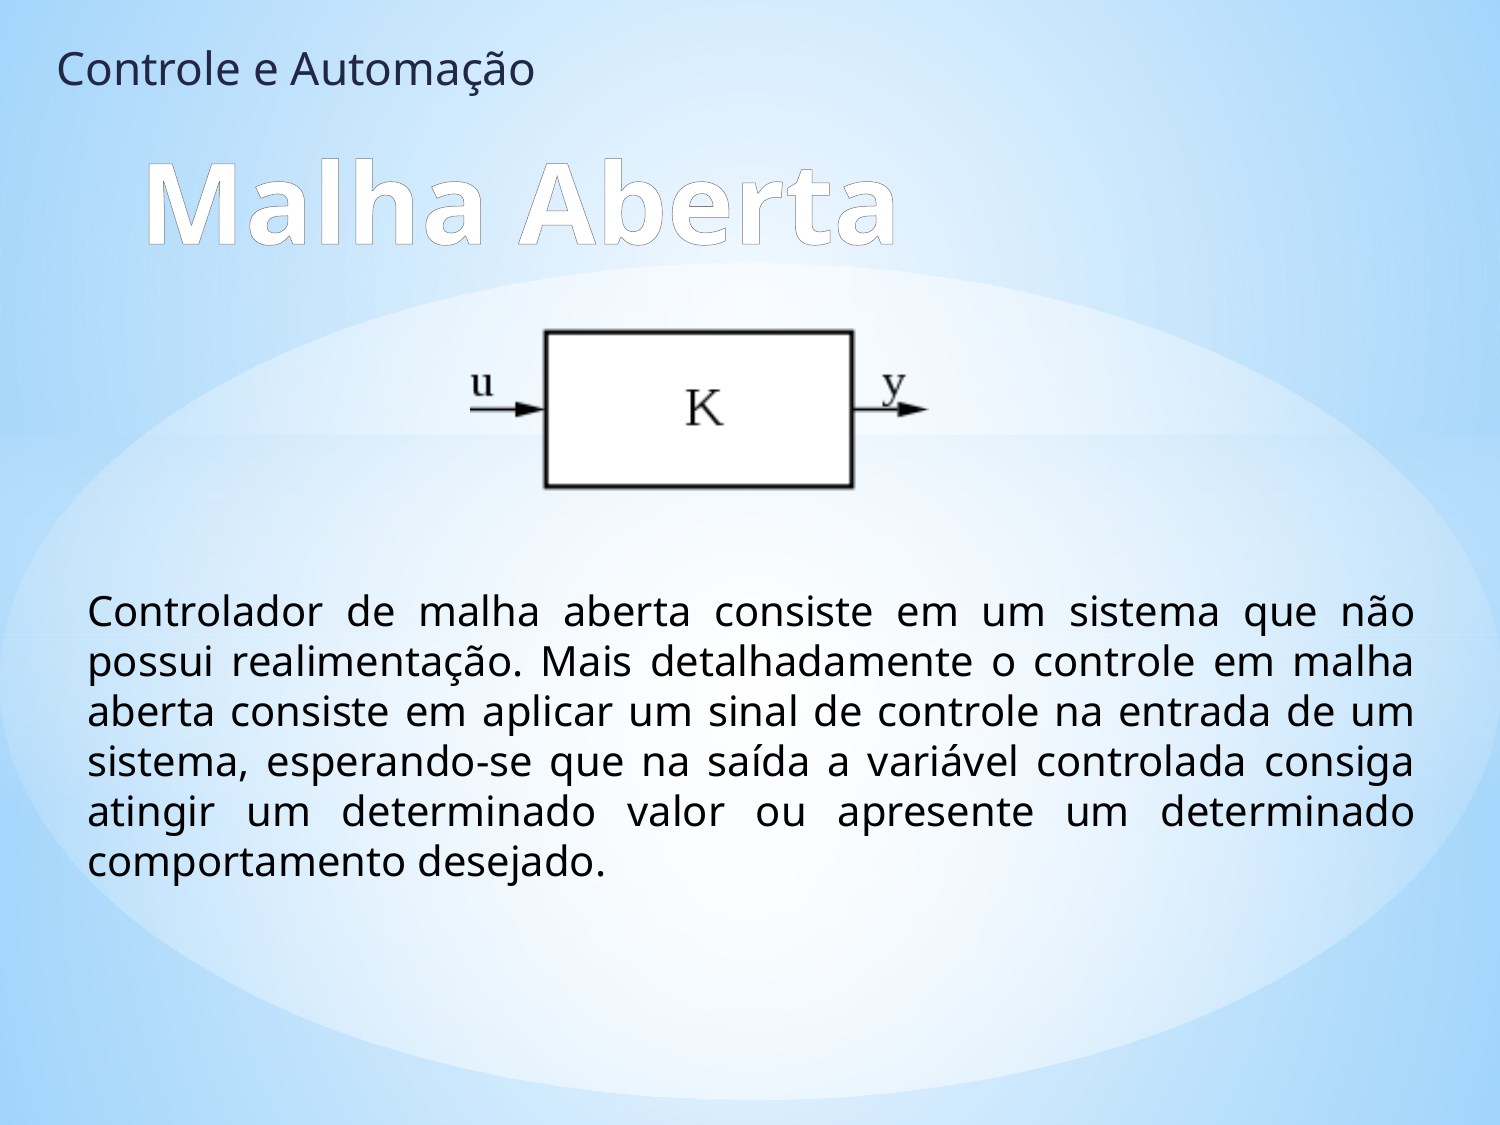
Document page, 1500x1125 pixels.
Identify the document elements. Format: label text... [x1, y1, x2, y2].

subtitle Controle e Automação [41, 31, 967, 177]
text_box Controlador de malha aberta consiste em um sistema que não possui realimentação. Mais detalhadamente o controle em malha aberta consiste em aplicar um sinal de controle na entrada de um sistema, esperando-se que na saída a variável controlada consiga atingir um determinado valor ou apresente um determinado comportamento desejado. [72, 577, 1431, 893]
picture [469, 325, 929, 495]
text_box Malha Aberta [123, 124, 917, 275]
